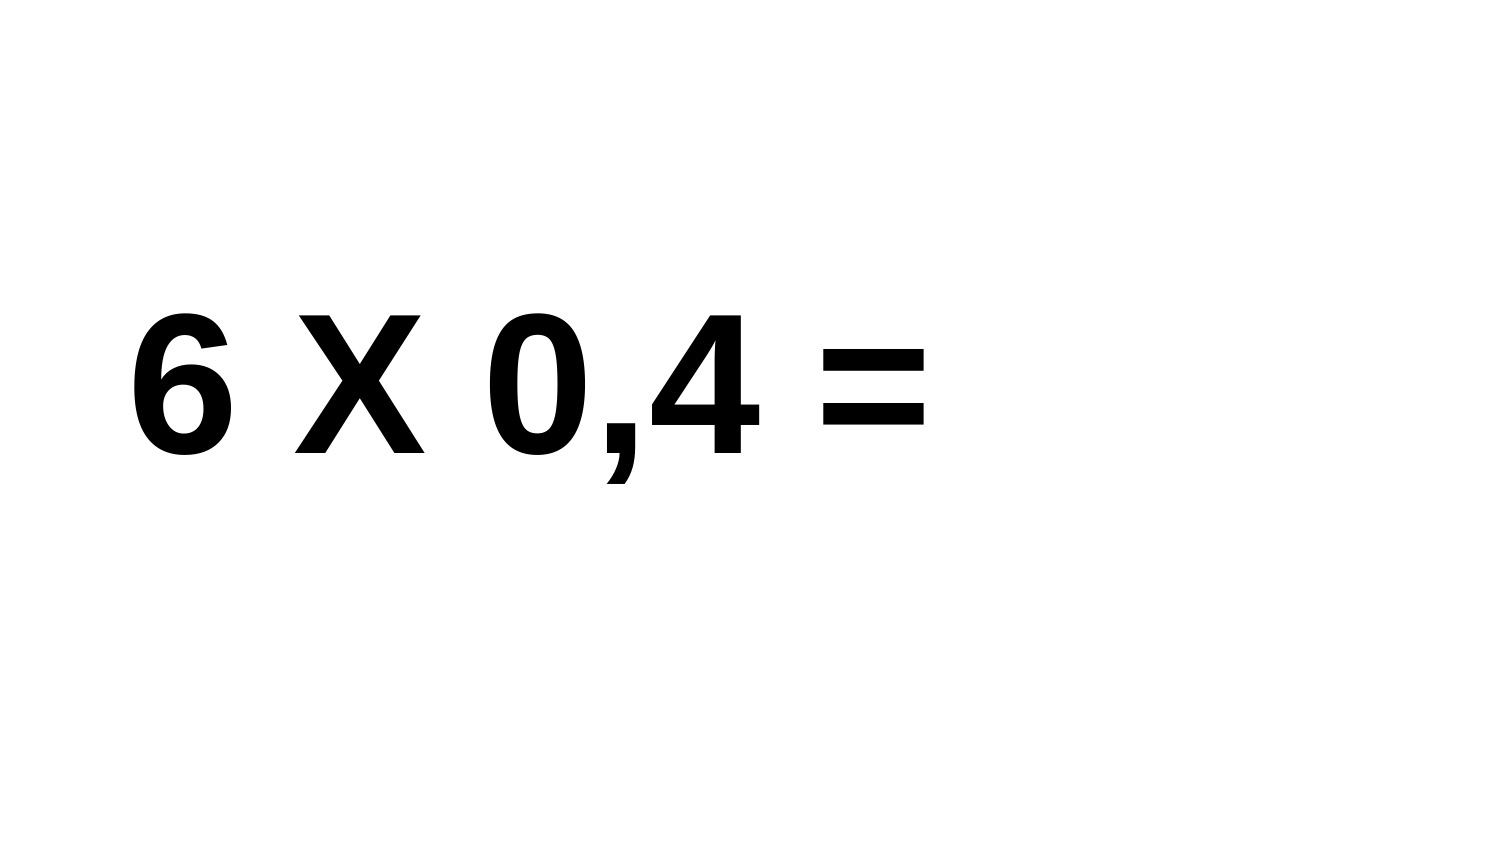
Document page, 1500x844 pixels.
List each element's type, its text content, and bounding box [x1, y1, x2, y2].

text_box 6 X 0,4 = [112, 318, 1388, 509]
